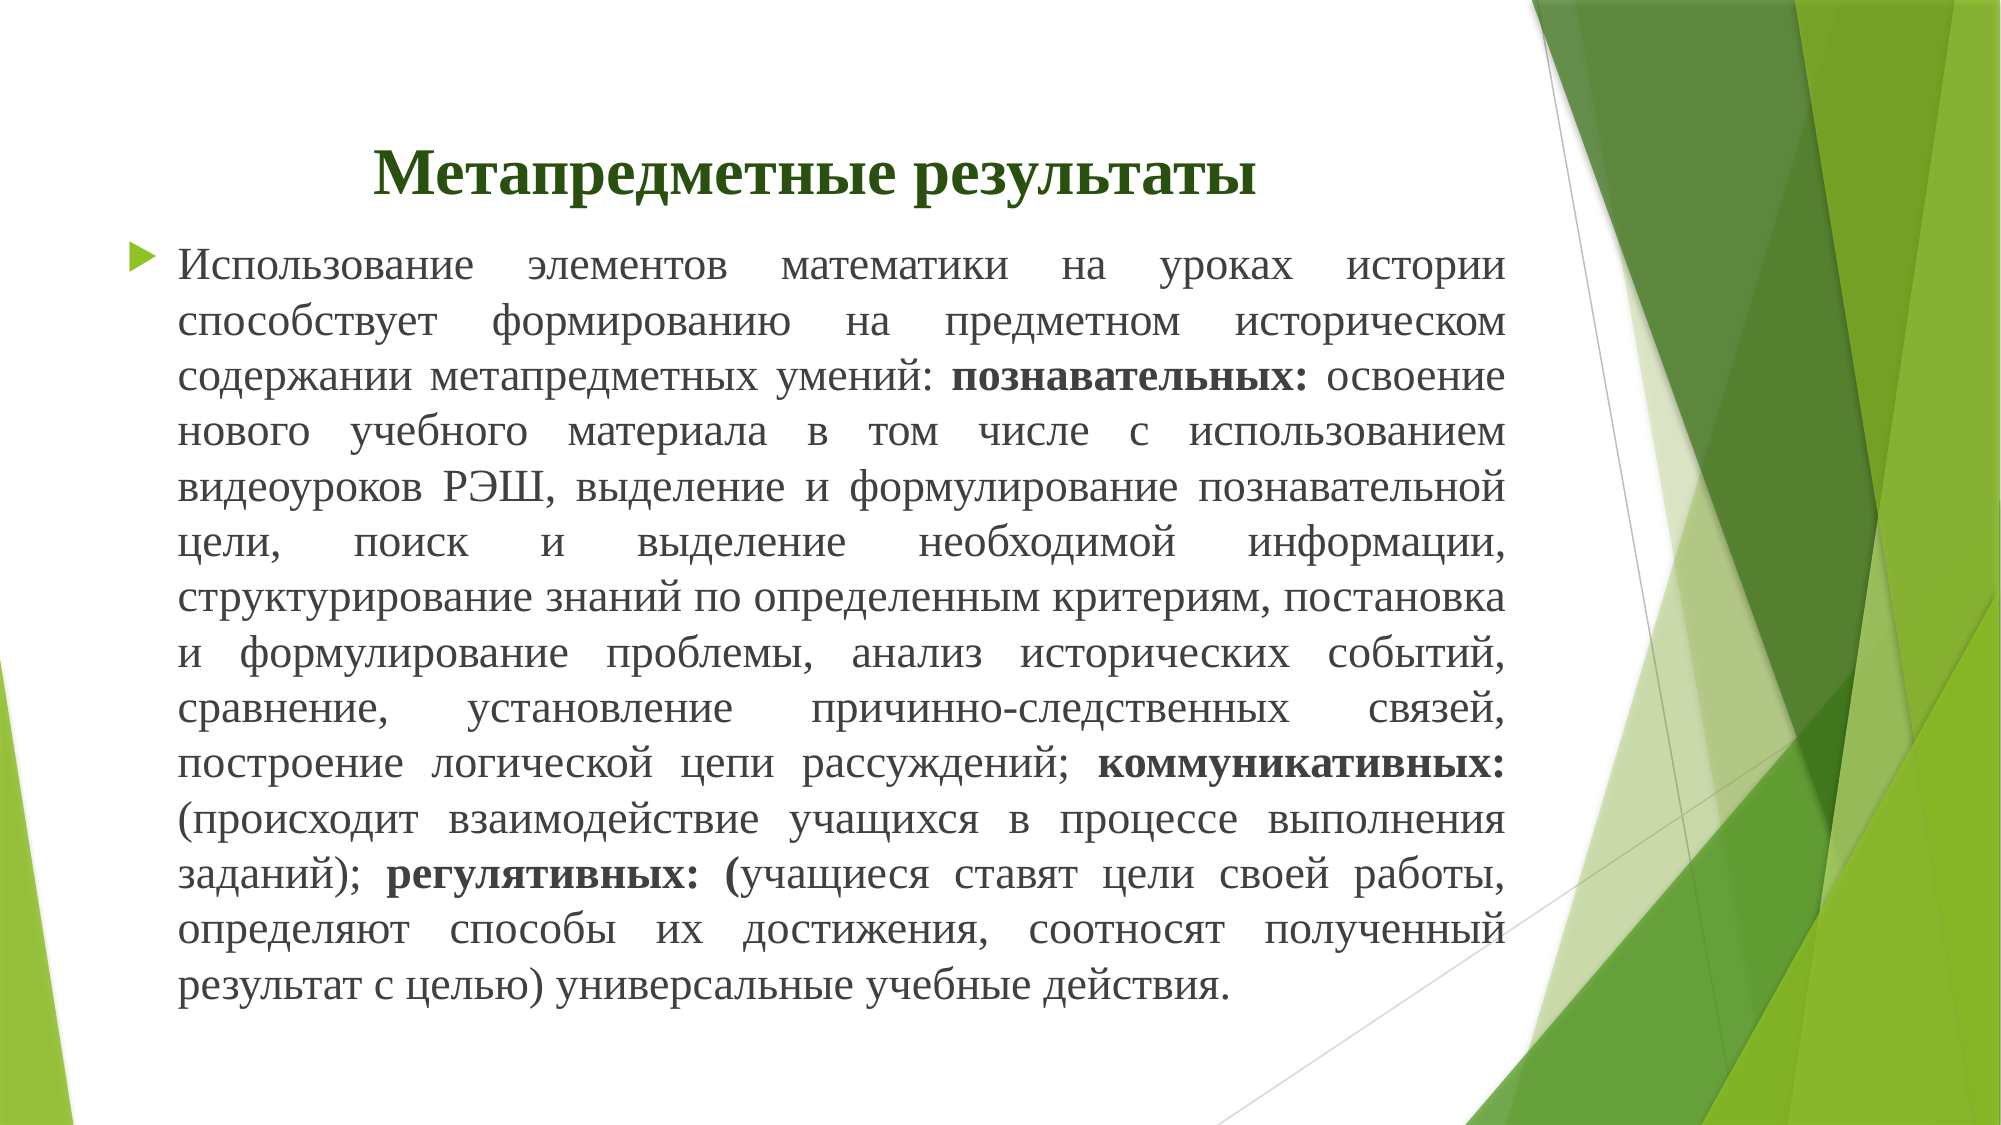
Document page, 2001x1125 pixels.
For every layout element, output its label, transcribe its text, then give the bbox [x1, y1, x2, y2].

title Метапредметные результаты [111, 120, 1522, 226]
list Использование элементов математики на уроках истории способствует формированию на предметном историческом содержании метапредметных умений: познавательных: освоение нового учебного материала в том числе с использованием видеоуроков РЭШ, выделение и формулирование познавательной цели, поиск и выделение необходимой информации, структурирование знаний по определенным критериям, постановка и формулирование проблемы, анализ исторических событий, сравнение, установление причинно-следственных связей, построение логической цепи рассуждений; коммуникативных: (происходит взаимодействие учащихся в процессе выполнения заданий); регулятивных: (учащиеся ставят цели своей работы, определяют способы их достижения, соотносят полученный результат с целью) универсальные учебные действия. [111, 226, 1522, 1069]
